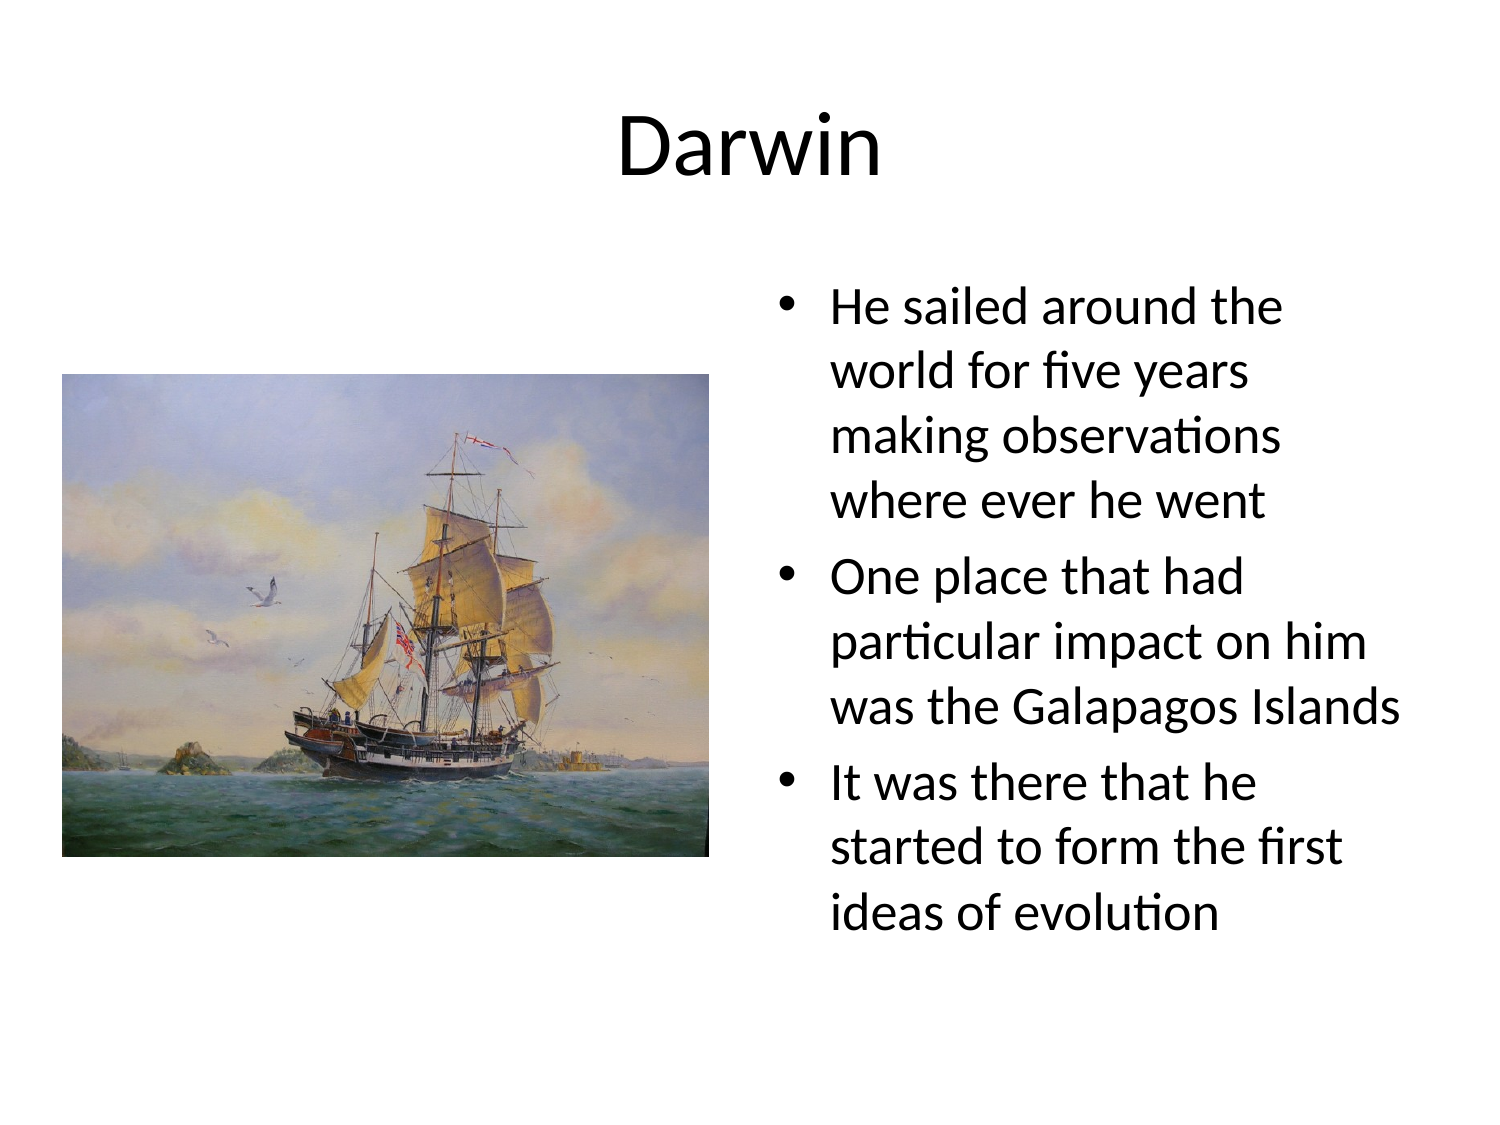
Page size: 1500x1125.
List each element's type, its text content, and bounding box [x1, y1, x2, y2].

picture [62, 374, 709, 857]
title Darwin [75, 45, 1425, 233]
list He sailed around the world for five years making observations where ever he went One place that had particular impact on him was the Galapagos Islands It was there that he started to form the first ideas of evolution [762, 262, 1425, 1005]
